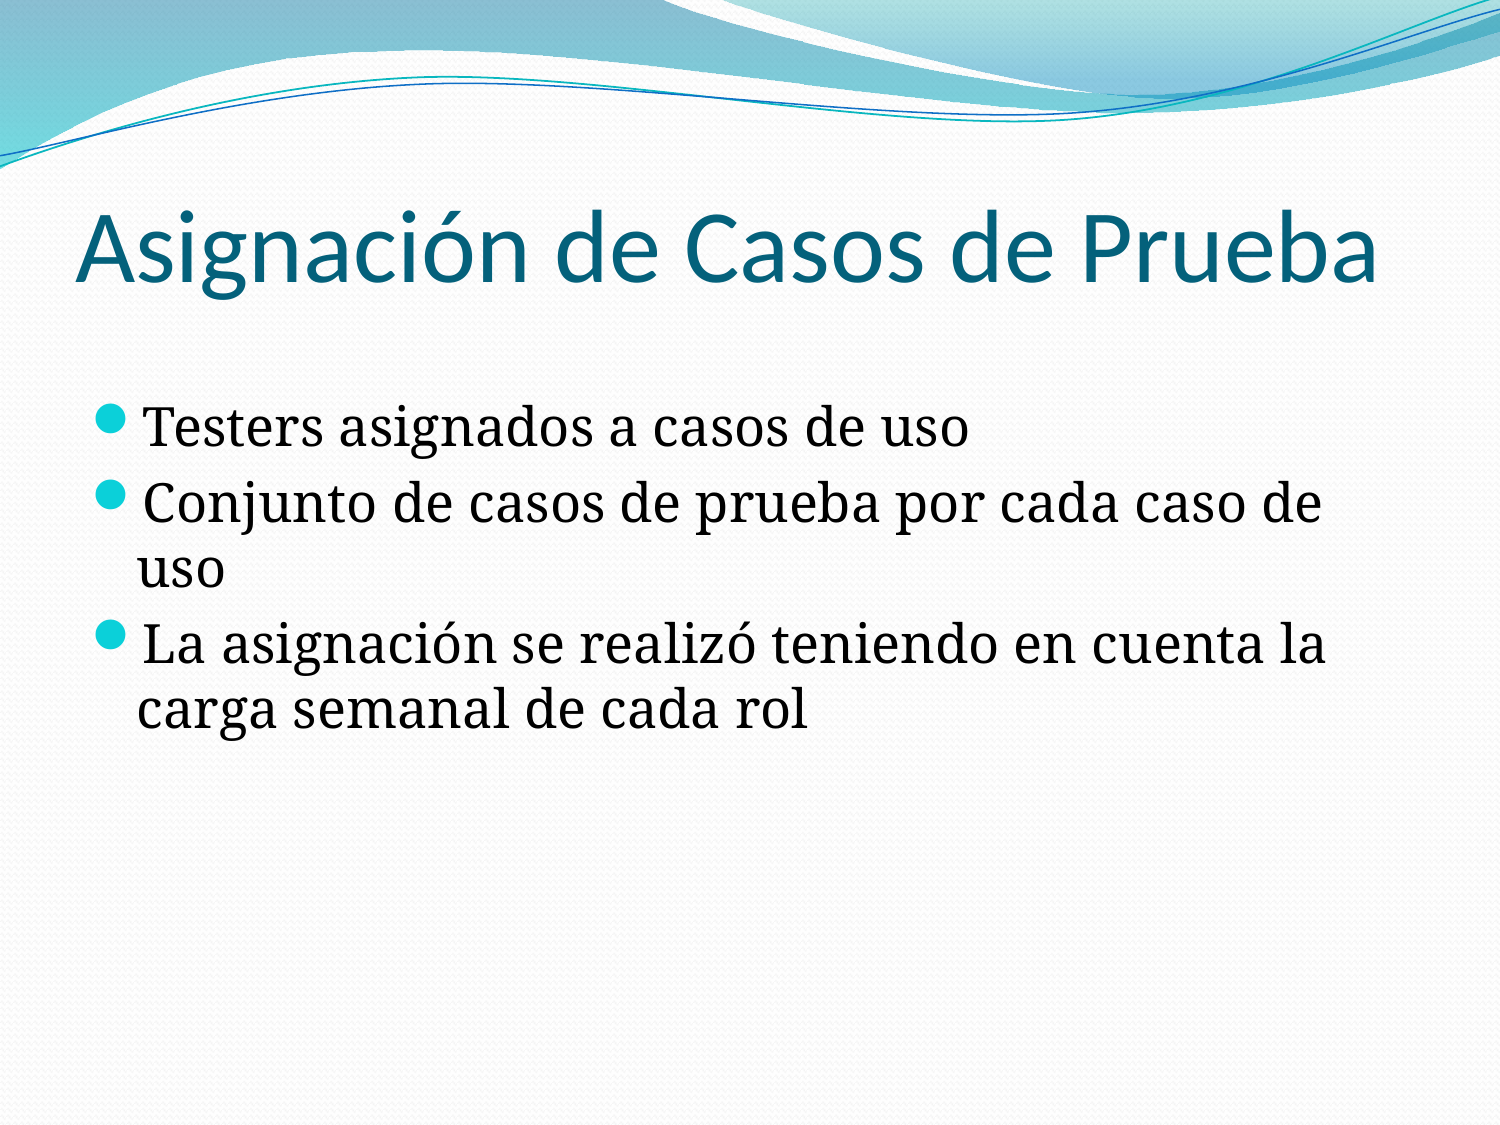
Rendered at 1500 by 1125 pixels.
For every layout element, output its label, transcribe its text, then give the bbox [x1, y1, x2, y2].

title Asignación de Casos de Prueba [75, 115, 1425, 303]
list Testers asignados a casos de uso Conjunto de casos de prueba por cada caso de uso La asignación se realizó teniendo en cuenta la carga semanal de cada rol [76, 385, 1427, 837]
